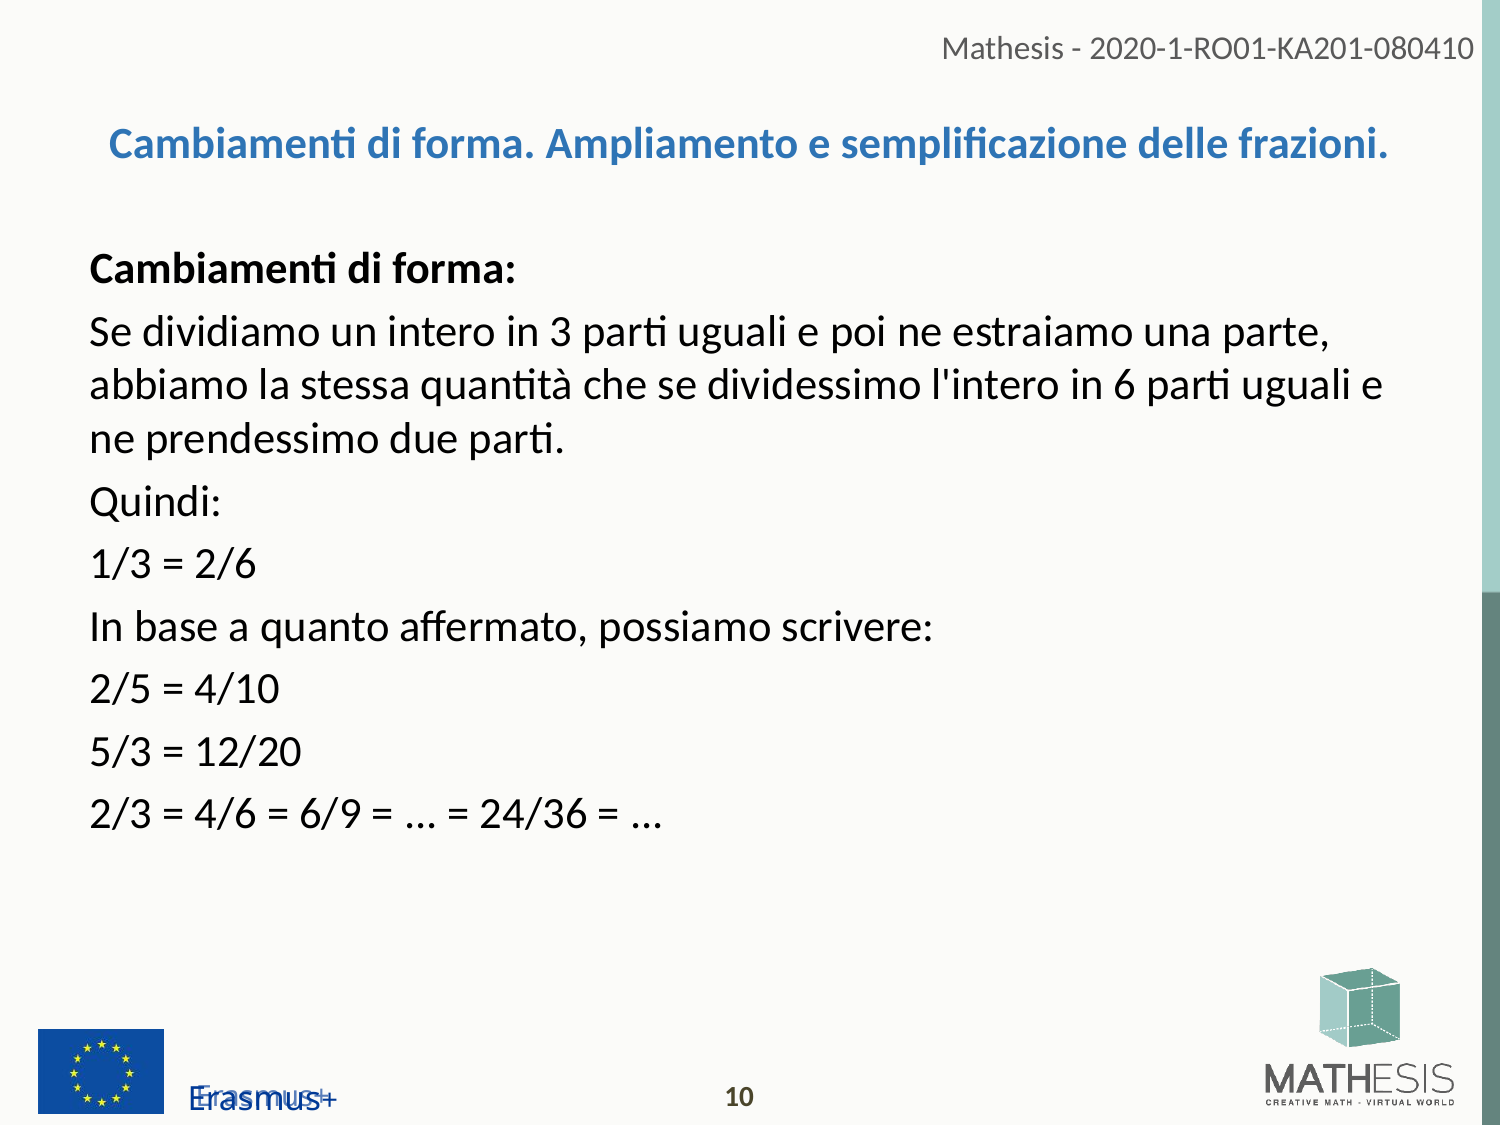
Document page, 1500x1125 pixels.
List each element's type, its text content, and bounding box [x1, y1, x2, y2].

picture [38, 1029, 164, 1114]
list Cambiamenti di forma. Ampliamento e semplificazione delle frazioni. Cambiamenti di forma: Se dividiamo un intero in 3 parti uguali e poi ne estraiamo una parte, abbiamo la stessa quantità che se dividessimo l'intero in 6 parti uguali e ne prendessimo due parti. Quindi: 1/3 = 2/6 In base a quanto affermato, possiamo scrivere: 2/5 = 4/10 5/3 = 12/20 2/3 = 4/6 = 6/9 = ... = 24/36 = ... [75, 106, 1425, 849]
